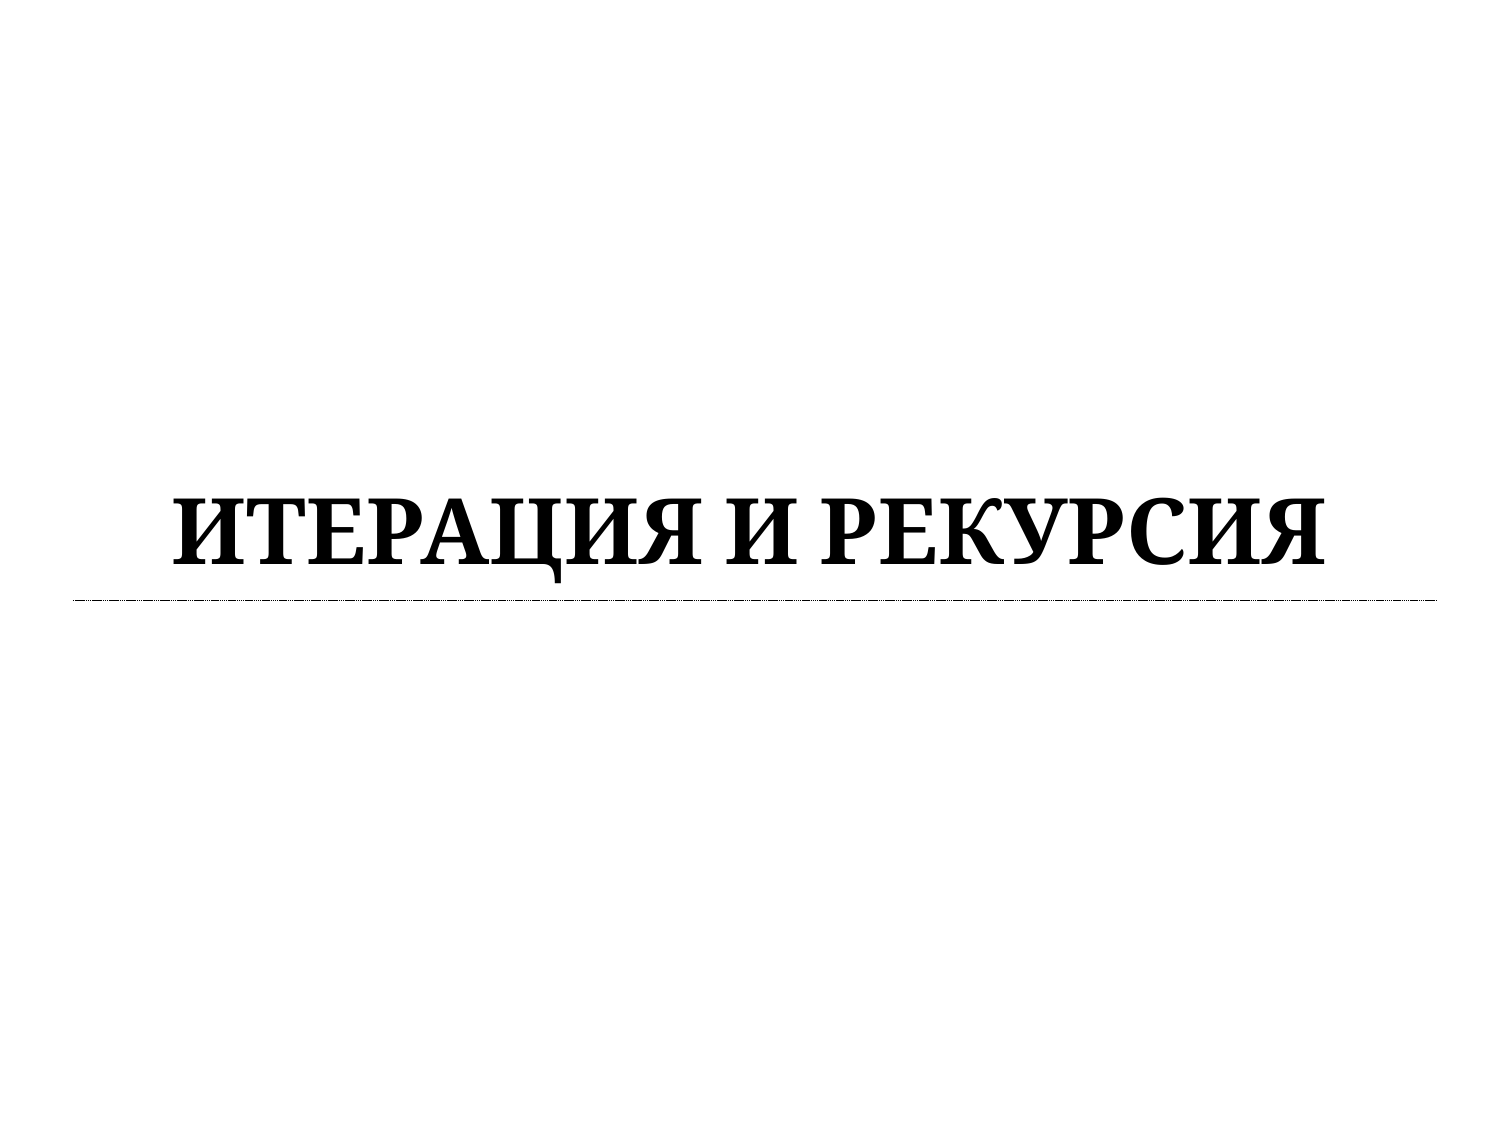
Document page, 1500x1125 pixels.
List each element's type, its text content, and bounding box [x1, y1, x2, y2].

title Итерация и рекурсия [0, 346, 1500, 594]
